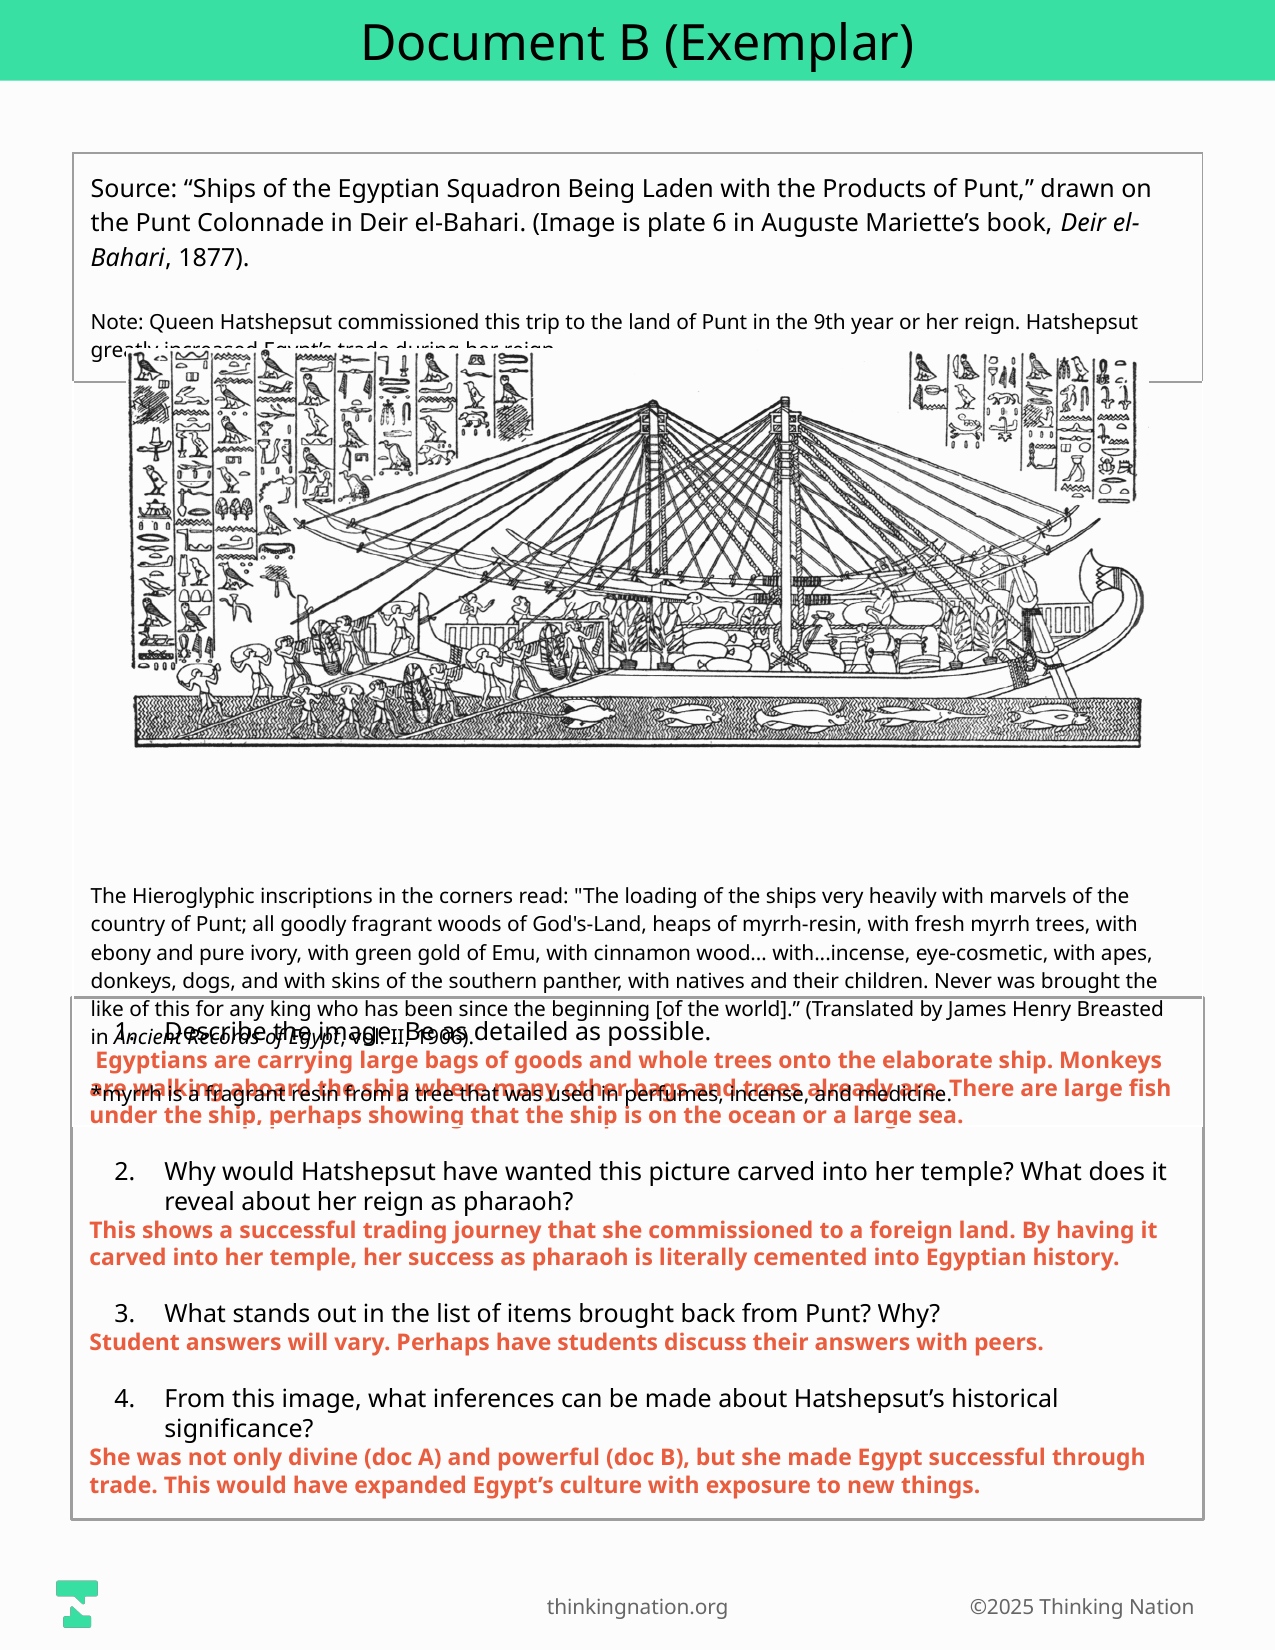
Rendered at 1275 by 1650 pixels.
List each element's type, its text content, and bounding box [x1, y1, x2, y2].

picture [44, 1571, 110, 1637]
picture [126, 348, 1149, 748]
text_box Describe the image. Be as detailed as possible. Egyptians are carrying large bags of goods and whole trees onto the elaborate ship. Monkeys are walking aboard the ship where many other bags and trees already are. There are large fish under the ship, perhaps showing that the ship is on the ocean or a large sea. Why would Hatshepsut have wanted this picture carved into her temple? What does it reveal about her reign as pharaoh? This shows a successful trading journey that she commissioned to a foreign land. By having it carved into her temple, her success as pharaoh is literally cemented into Egyptian history. What stands out in the list of items brought back from Punt? Why? Student answers will vary. Perhaps have students discuss their answers with peers. From this image, what inferences can be made about Hatshepsut’s historical significance? She was not only divine (doc A) and powerful (doc B), but she made Egypt successful through trade. This would have expanded Egypt’s culture with exposure to new things. [71, 997, 1204, 1520]
text_box ©2025 Thinking Nation [907, 1579, 1210, 1630]
table_cell The Hieroglyphic inscriptions in the corners read: "The loading of the ships very heavily with marvels of the country of Punt; all goodly fragrant woods of God's-Land, heaps of myrrh-resin, with fresh myrrh trees, with ebony and pure ivory, with green gold of Emu, with cinnamon wood… with...incense, eye-cosmetic, with apes, donkeys, dogs, and with skins of the southern panther, with natives and their children. Never was brought the like of this for any king who has been since the beginning [of the world].” (Translated by James Henry Breasted in Ancient Records of Egypt, vol. II, 1906). *myrrh is a fragrant resin from a tree that was used in perfumes, incense, and medicine. [74, 383, 1202, 1125]
text_box thinkingnation.org [486, 1579, 789, 1630]
text_box Document B (Exemplar) [0, 0, 1275, 81]
table_header Source: “Ships of the Egyptian Squadron Being Laden with the Products of Punt,” drawn on the Punt Colonnade in Deir el-Bahari. (Image is plate 6 in Auguste Mariette’s book, Deir el-Bahari, 1877). Note: Queen Hatshepsut commissioned this trip to the land of Punt in the 9th year or her reign. Hatshepsut greatly increased Egypt’s trade during her reign. [74, 154, 1202, 381]
